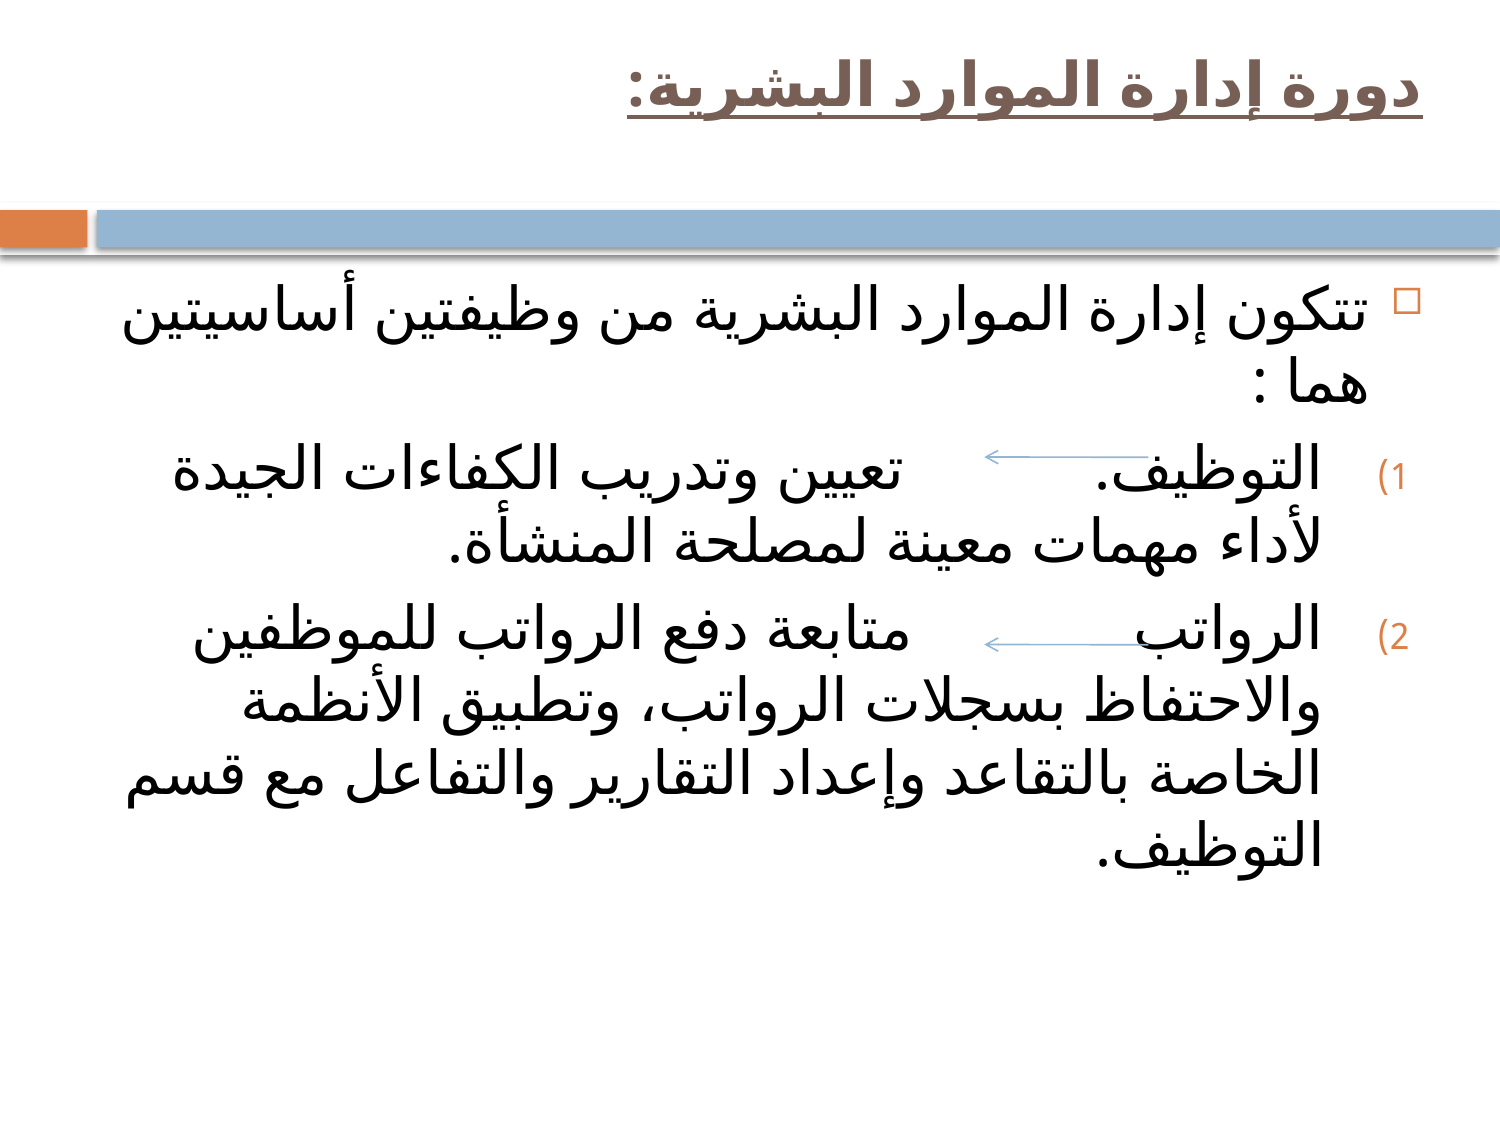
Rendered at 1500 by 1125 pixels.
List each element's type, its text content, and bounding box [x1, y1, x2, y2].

list تتكون إدارة الموارد البشرية من وظيفتين أساسيتين هما : التوظيف. تعيين وتدريب الكفاءات الجيدة لأداء مهمات معينة لمصلحة المنشأة. الرواتب متابعة دفع الرواتب للموظفين والاحتفاظ بسجلات الرواتب، وتطبيق الأنظمة الخاصة بالتقاعد وإعداد التقارير والتفاعل مع قسم التوظيف. [100, 262, 1438, 1000]
title دورة إدارة الموارد البشرية: [100, 37, 1438, 200]
